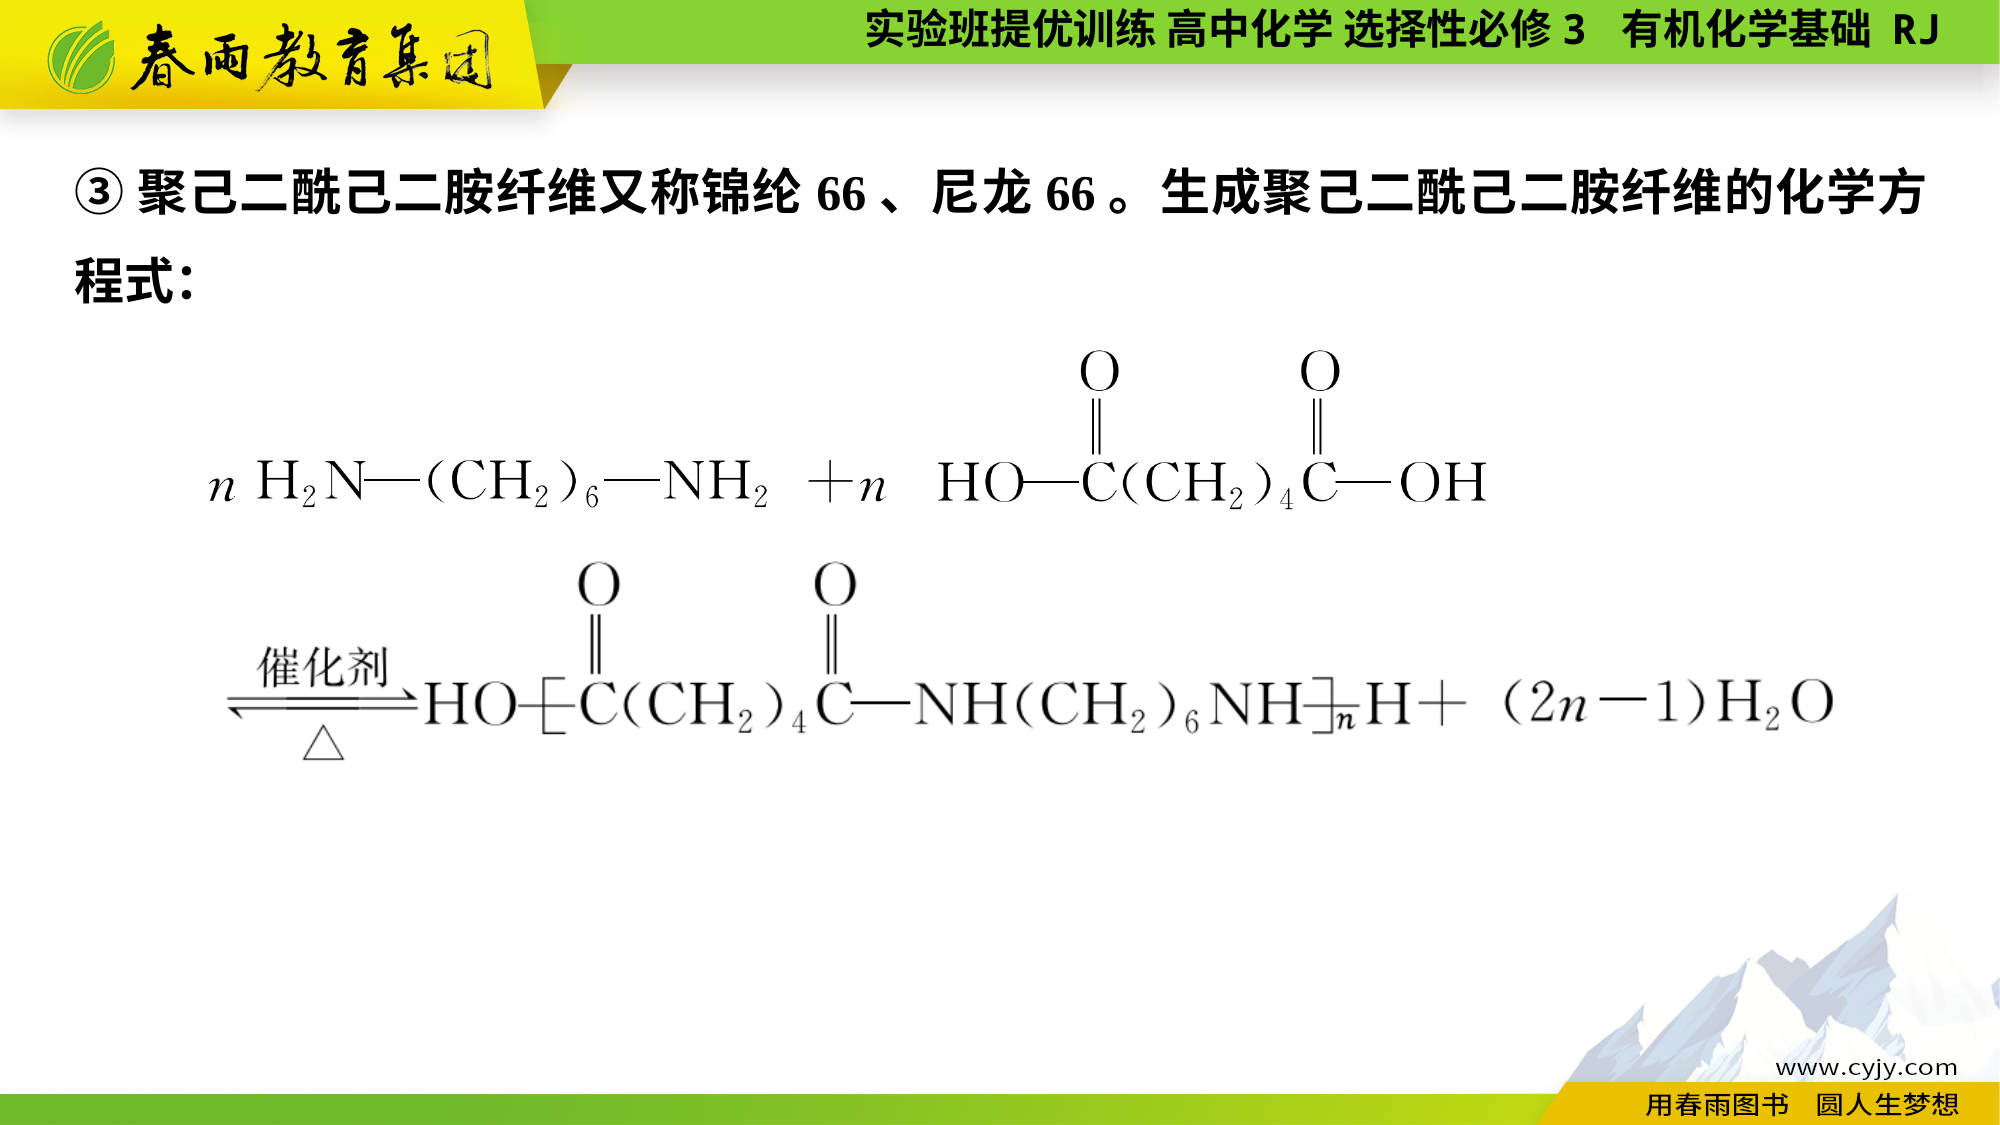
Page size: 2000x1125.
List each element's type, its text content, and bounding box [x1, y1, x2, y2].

list ③聚己二酰己二胺纤维又称锦纶66、尼龙66。生成聚己二酰己二胺纤维的化学方程式： [59, 122, 1944, 308]
picture [0, 0, 2000, 1125]
